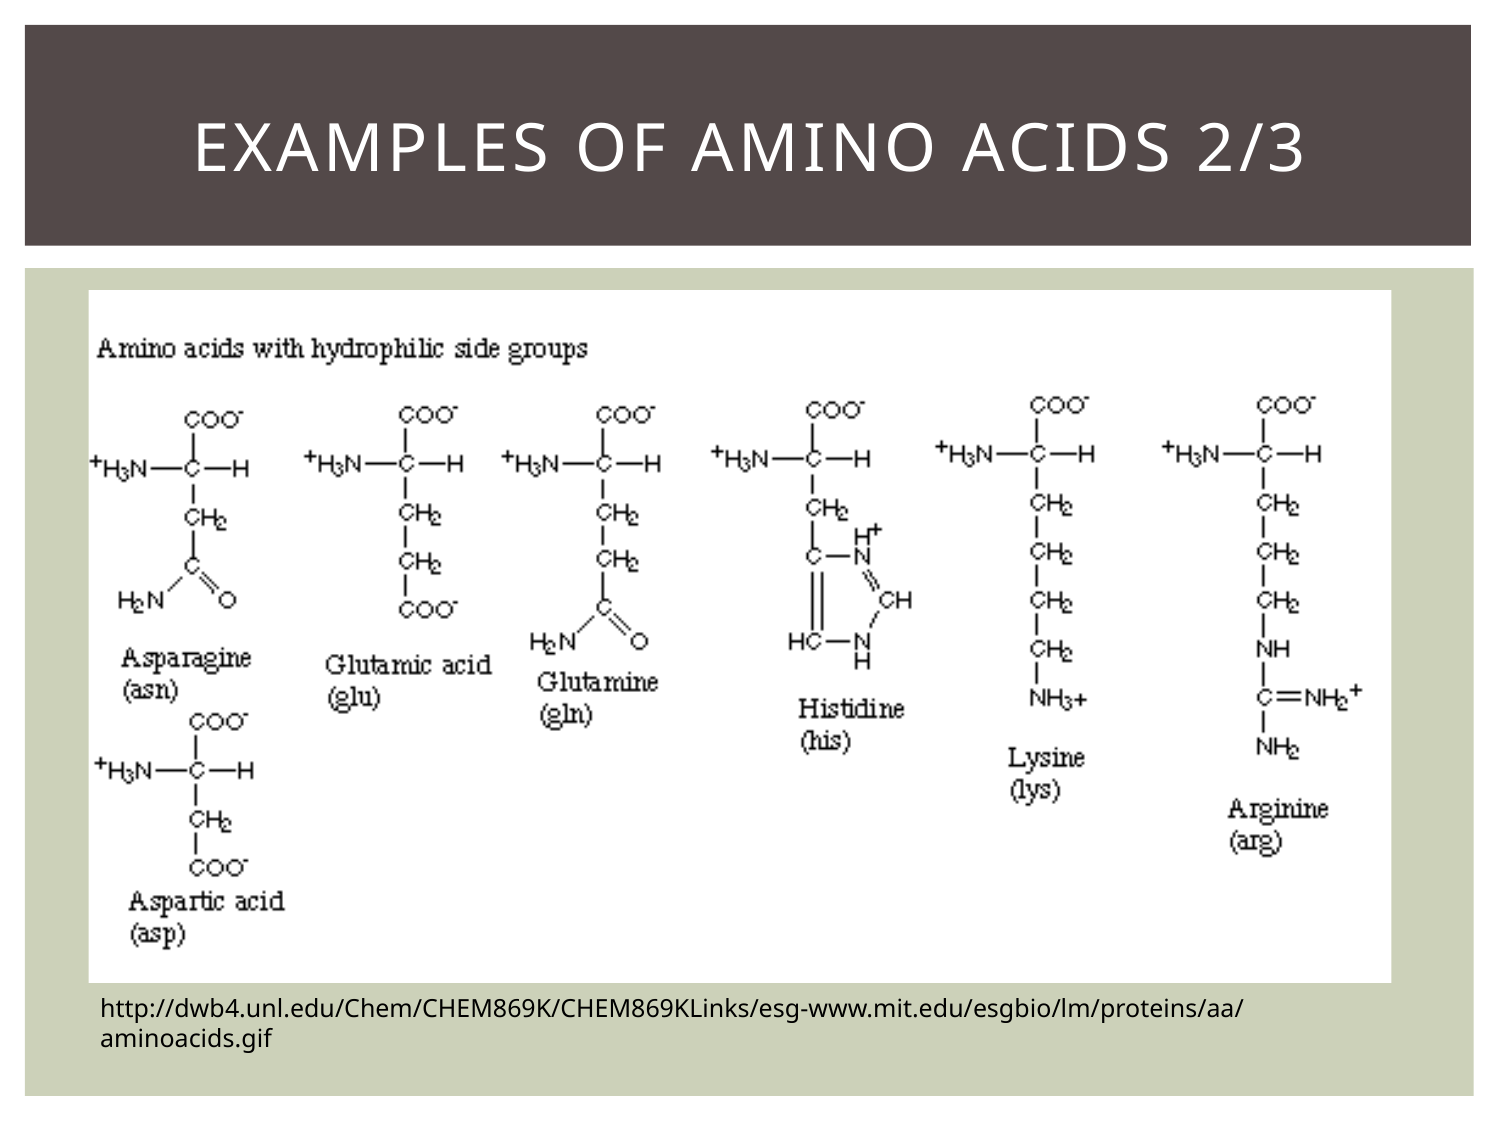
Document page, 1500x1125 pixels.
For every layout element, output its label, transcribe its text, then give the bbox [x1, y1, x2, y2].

text_box http://dwb4.unl.edu/Chem/CHEM869K/CHEM869KLinks/esg-www.mit.edu/esgbio/lm/proteins/aa/aminoacids.gif [85, 989, 1389, 1060]
title Examples of Amino Acids 2/3 [62, 58, 1438, 232]
picture [88, 290, 1392, 983]
